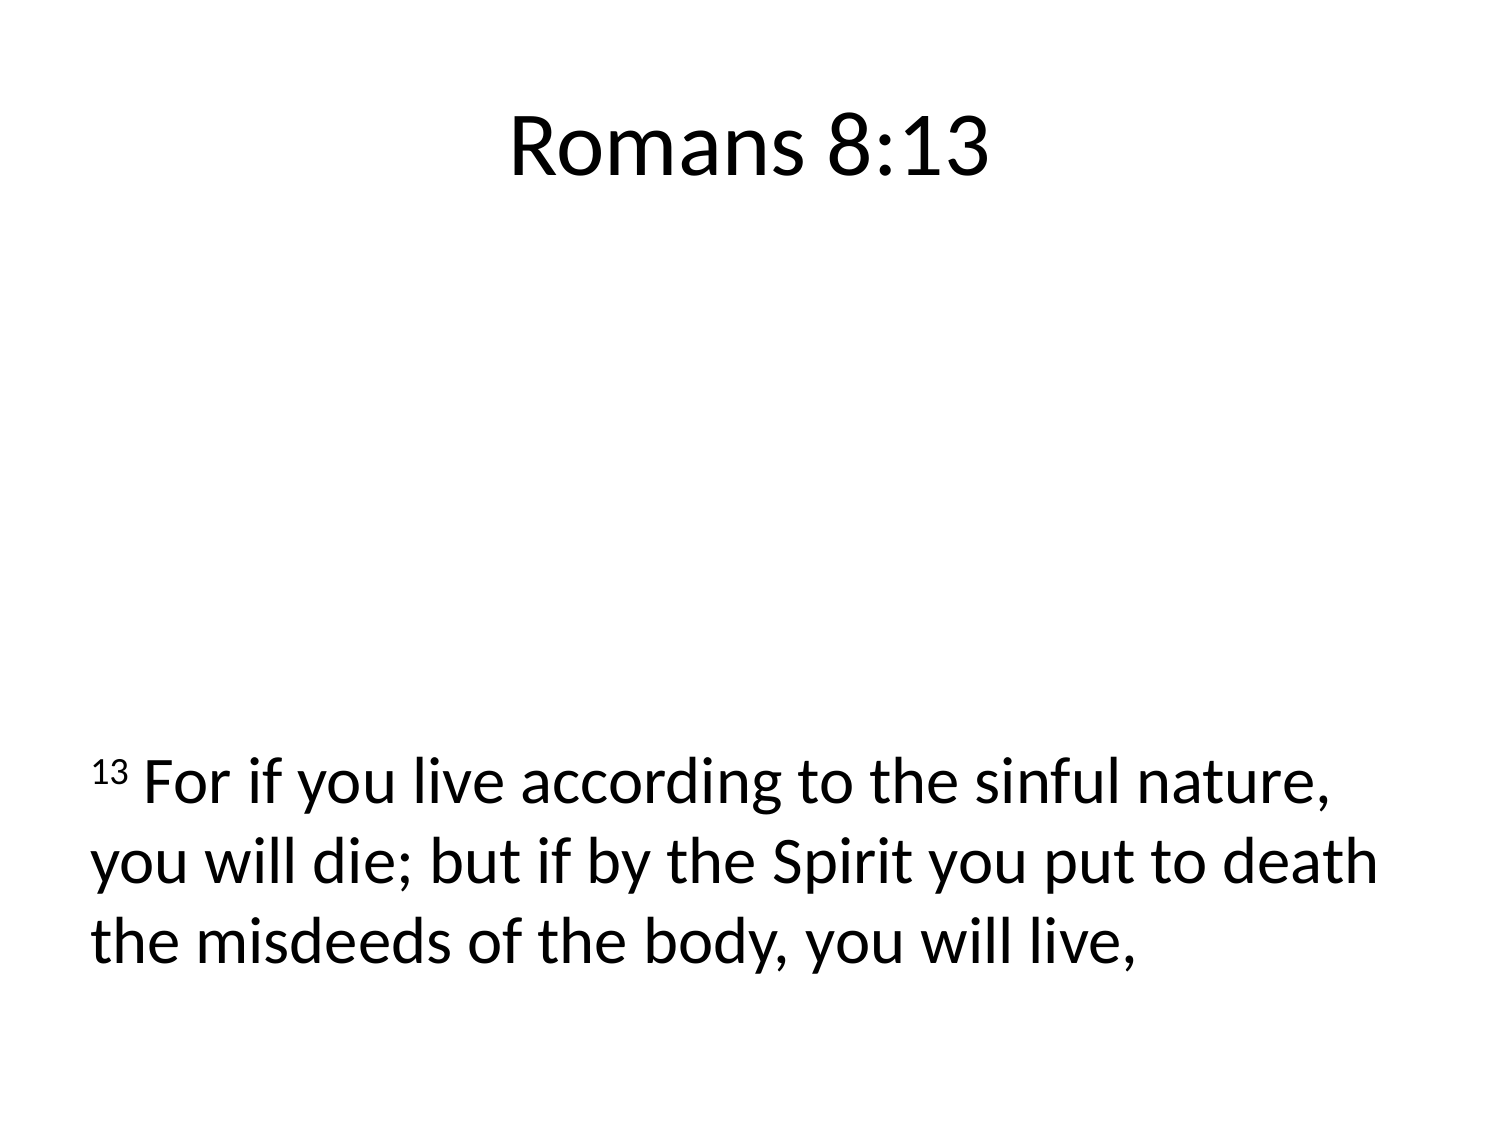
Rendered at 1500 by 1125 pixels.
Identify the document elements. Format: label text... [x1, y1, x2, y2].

list 13 For if you live according to the sinful nature, you will die; but if by the Spirit you put to death the misdeeds of the body, you will live, [75, 262, 1425, 1005]
title Romans 8:13 [75, 45, 1425, 233]
